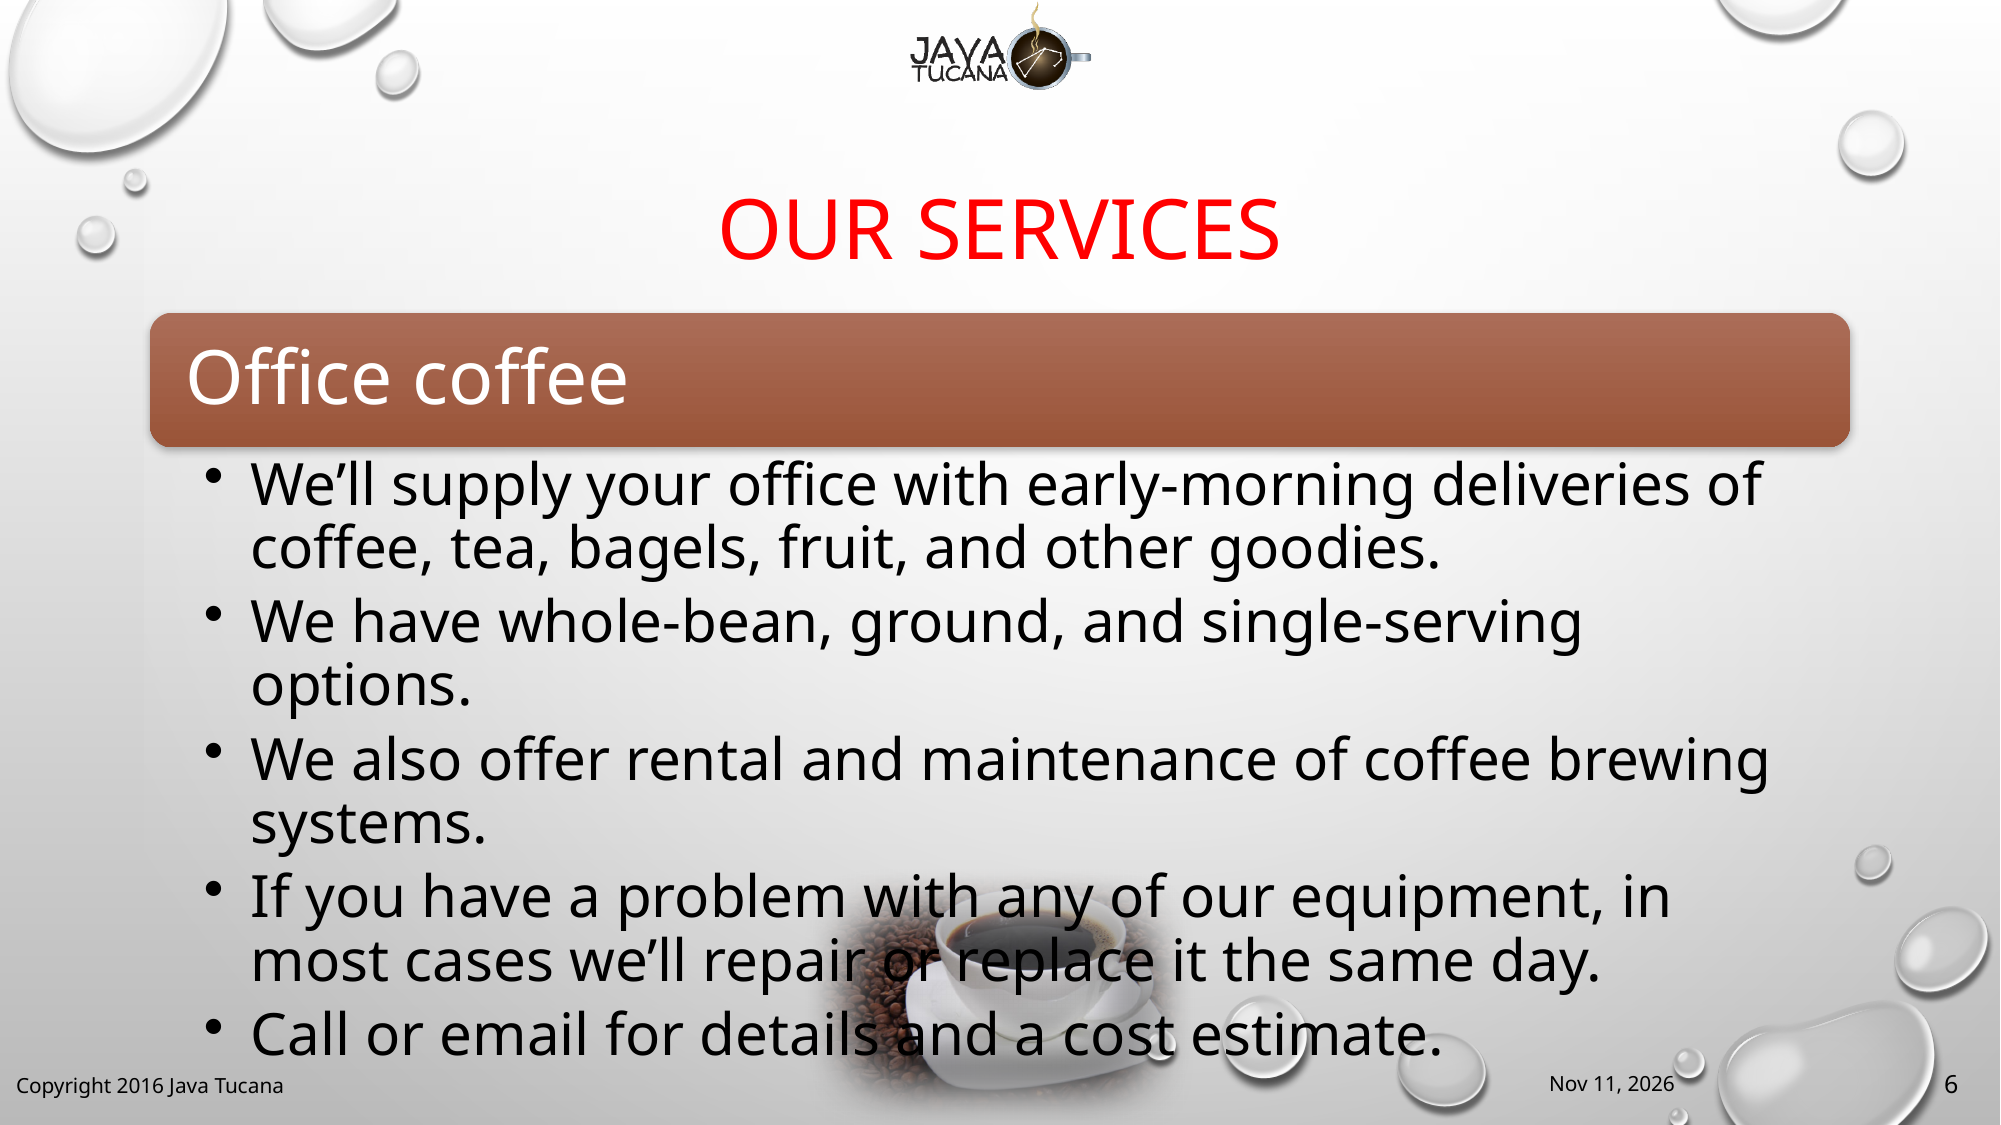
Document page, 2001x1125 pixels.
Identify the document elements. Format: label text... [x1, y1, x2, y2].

slide_number 6 [1848, 1055, 1974, 1116]
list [149, 286, 1851, 951]
title Our Services [149, 101, 1851, 286]
footer Copyright 2016 Java Tucana [1, 1055, 1096, 1116]
picture [0, 0, 2001, 1125]
slide_number 5-May-16 [1239, 1055, 1690, 1116]
